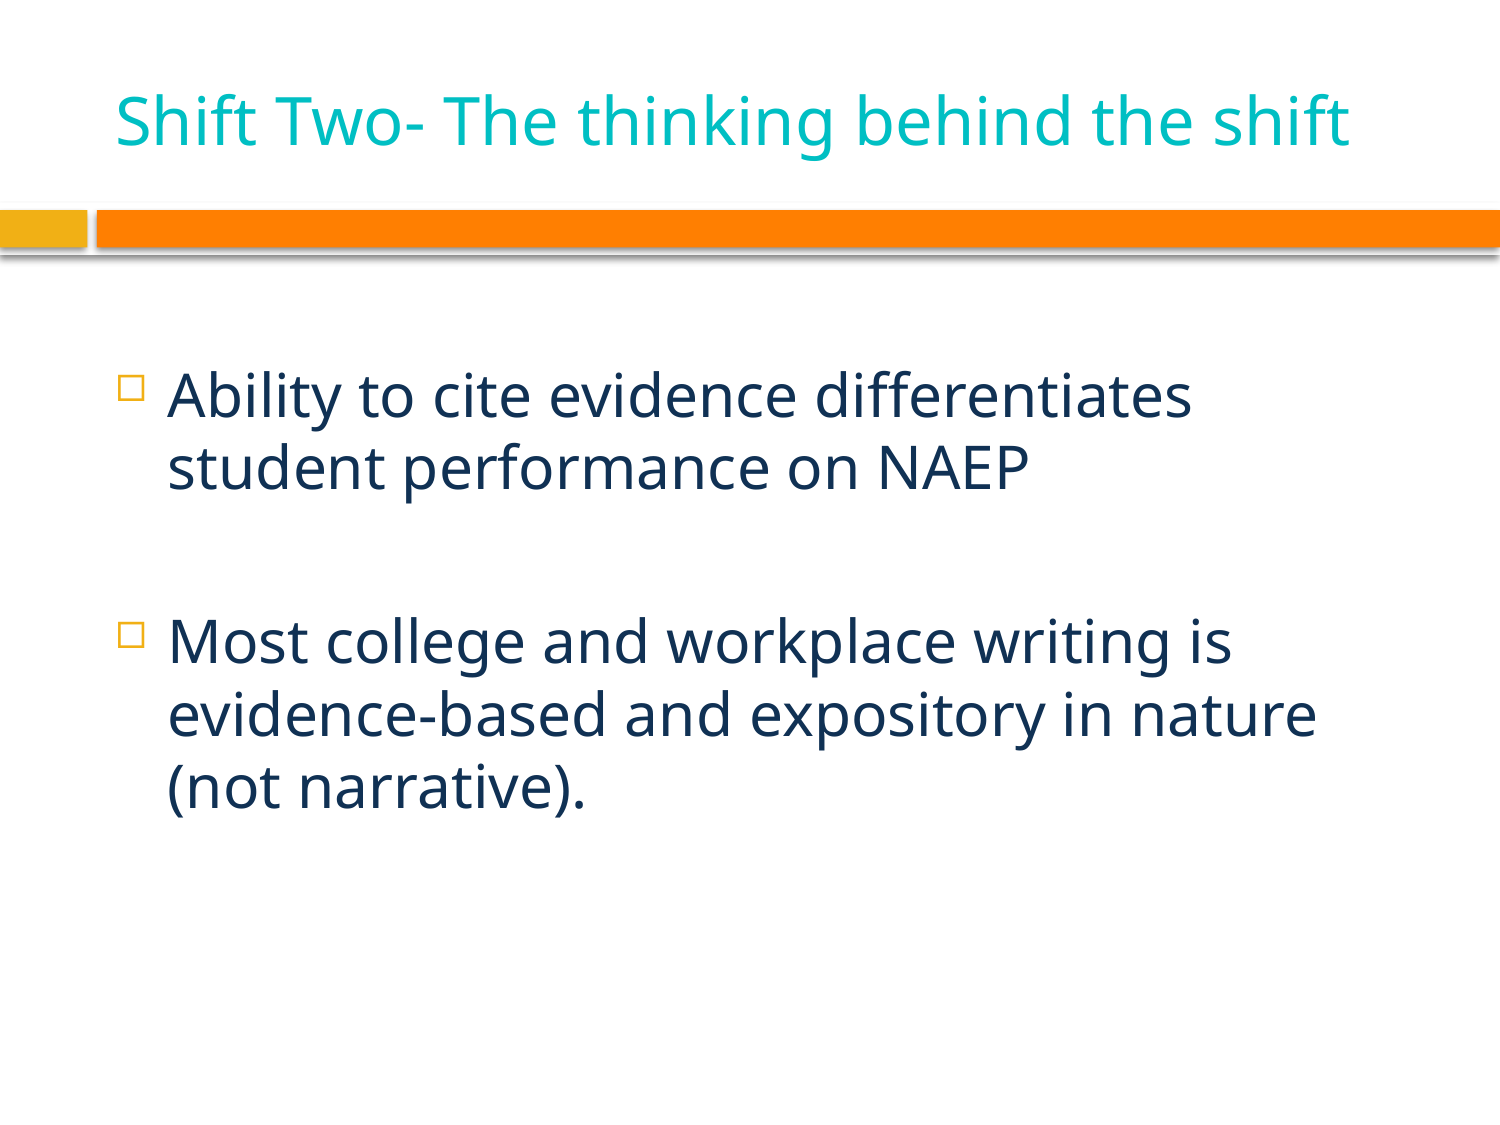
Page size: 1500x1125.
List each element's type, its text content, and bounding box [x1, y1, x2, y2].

title Shift Two- The thinking behind the shift [100, 37, 1438, 200]
list Ability to cite evidence differentiates student performance on NAEP Most college and workplace writing is evidence-based and expository in nature (not narrative). [100, 262, 1438, 1000]
